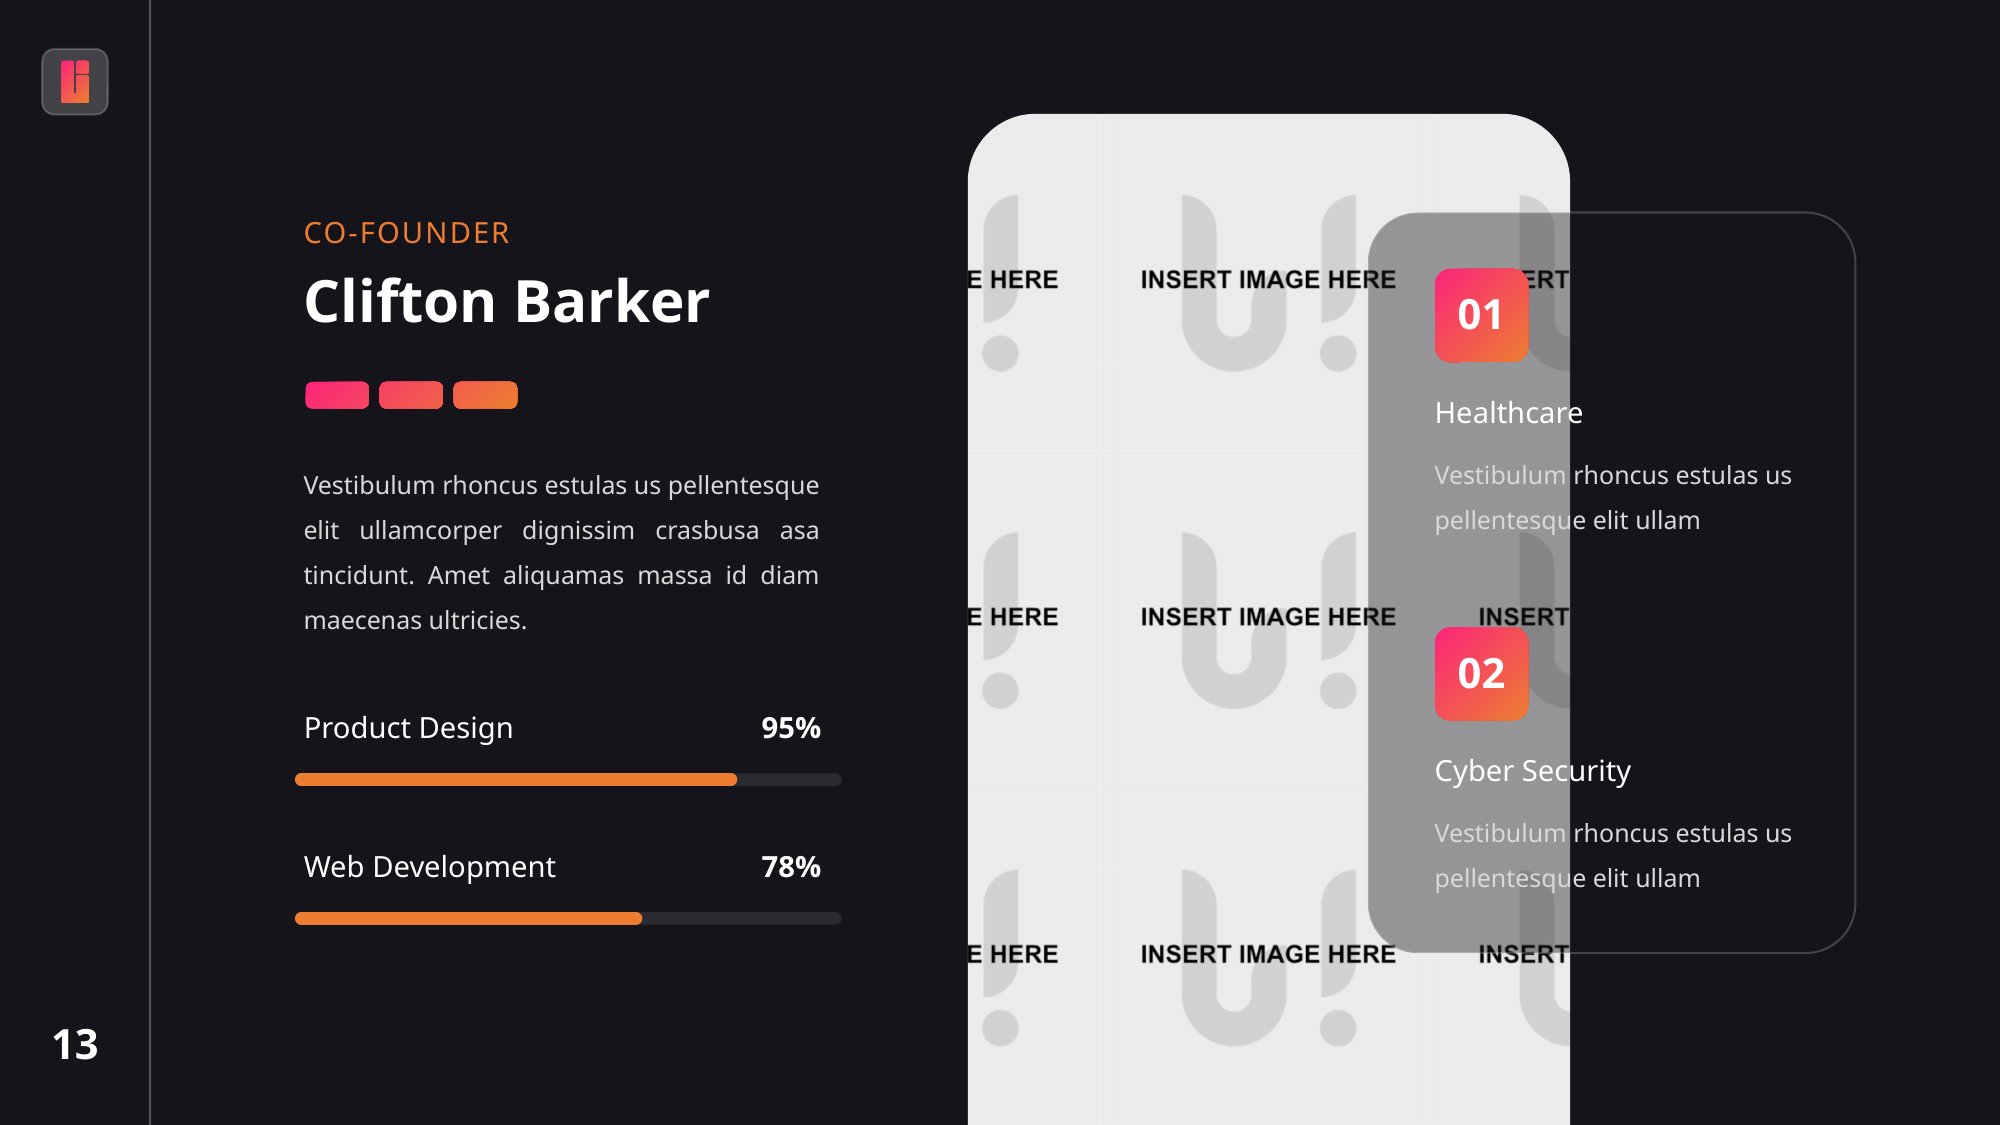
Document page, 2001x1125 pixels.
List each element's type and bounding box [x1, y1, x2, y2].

picture [967, 113, 1571, 1125]
text_box [1571, 211, 1857, 955]
text_box [1419, 268, 1827, 897]
text_box [288, 206, 837, 919]
